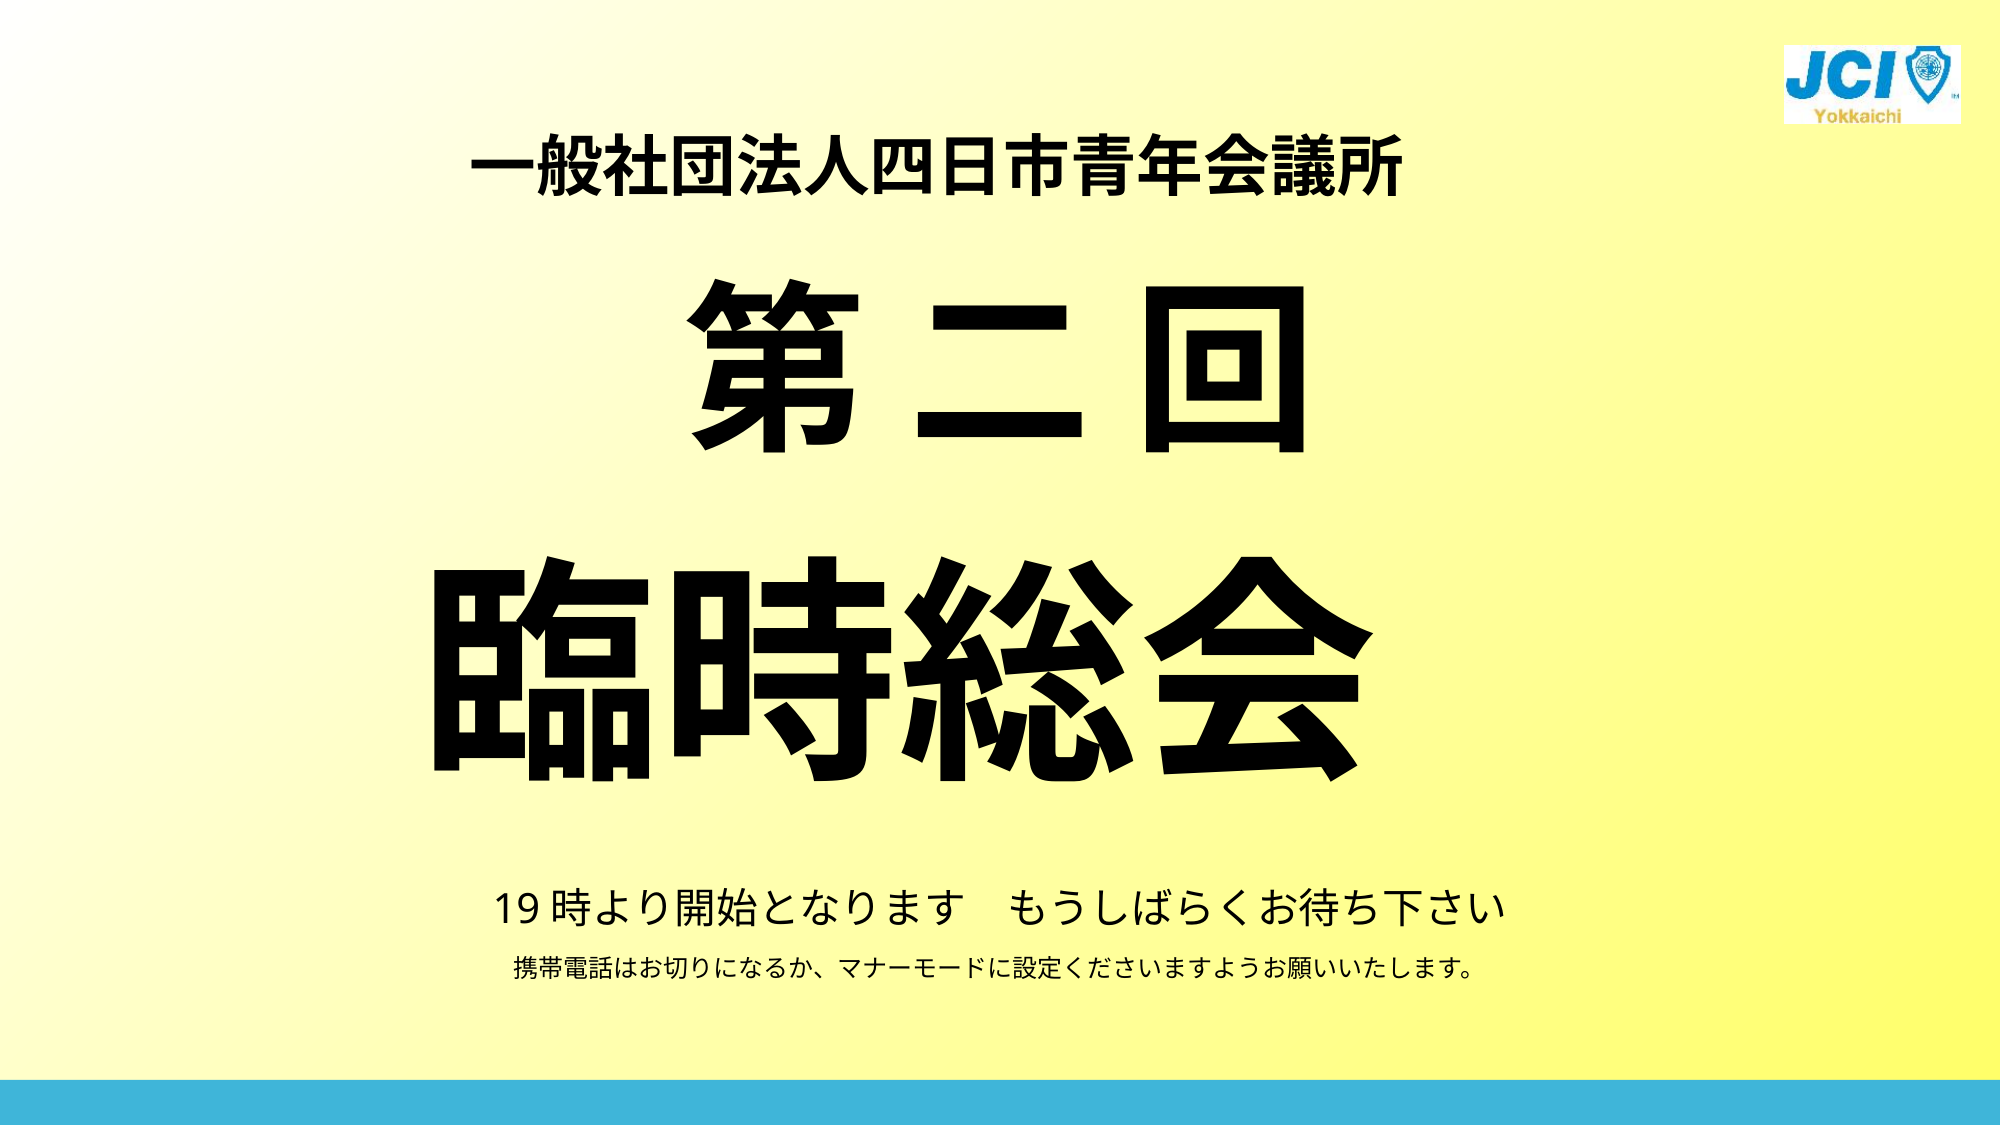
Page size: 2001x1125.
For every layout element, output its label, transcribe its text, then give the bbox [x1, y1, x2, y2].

picture [1784, 45, 1961, 124]
text_box 第 二 回 臨時総会 [405, 247, 1595, 815]
text_box 19時より開始となります もうしばらくお待ち下さい 携帯電話はお切りになるか、マナーモードに設定くださいますようお願いいたします。 [0, 849, 2000, 1009]
text_box 一般社団法人四日市青年会議所 [454, 116, 1546, 212]
